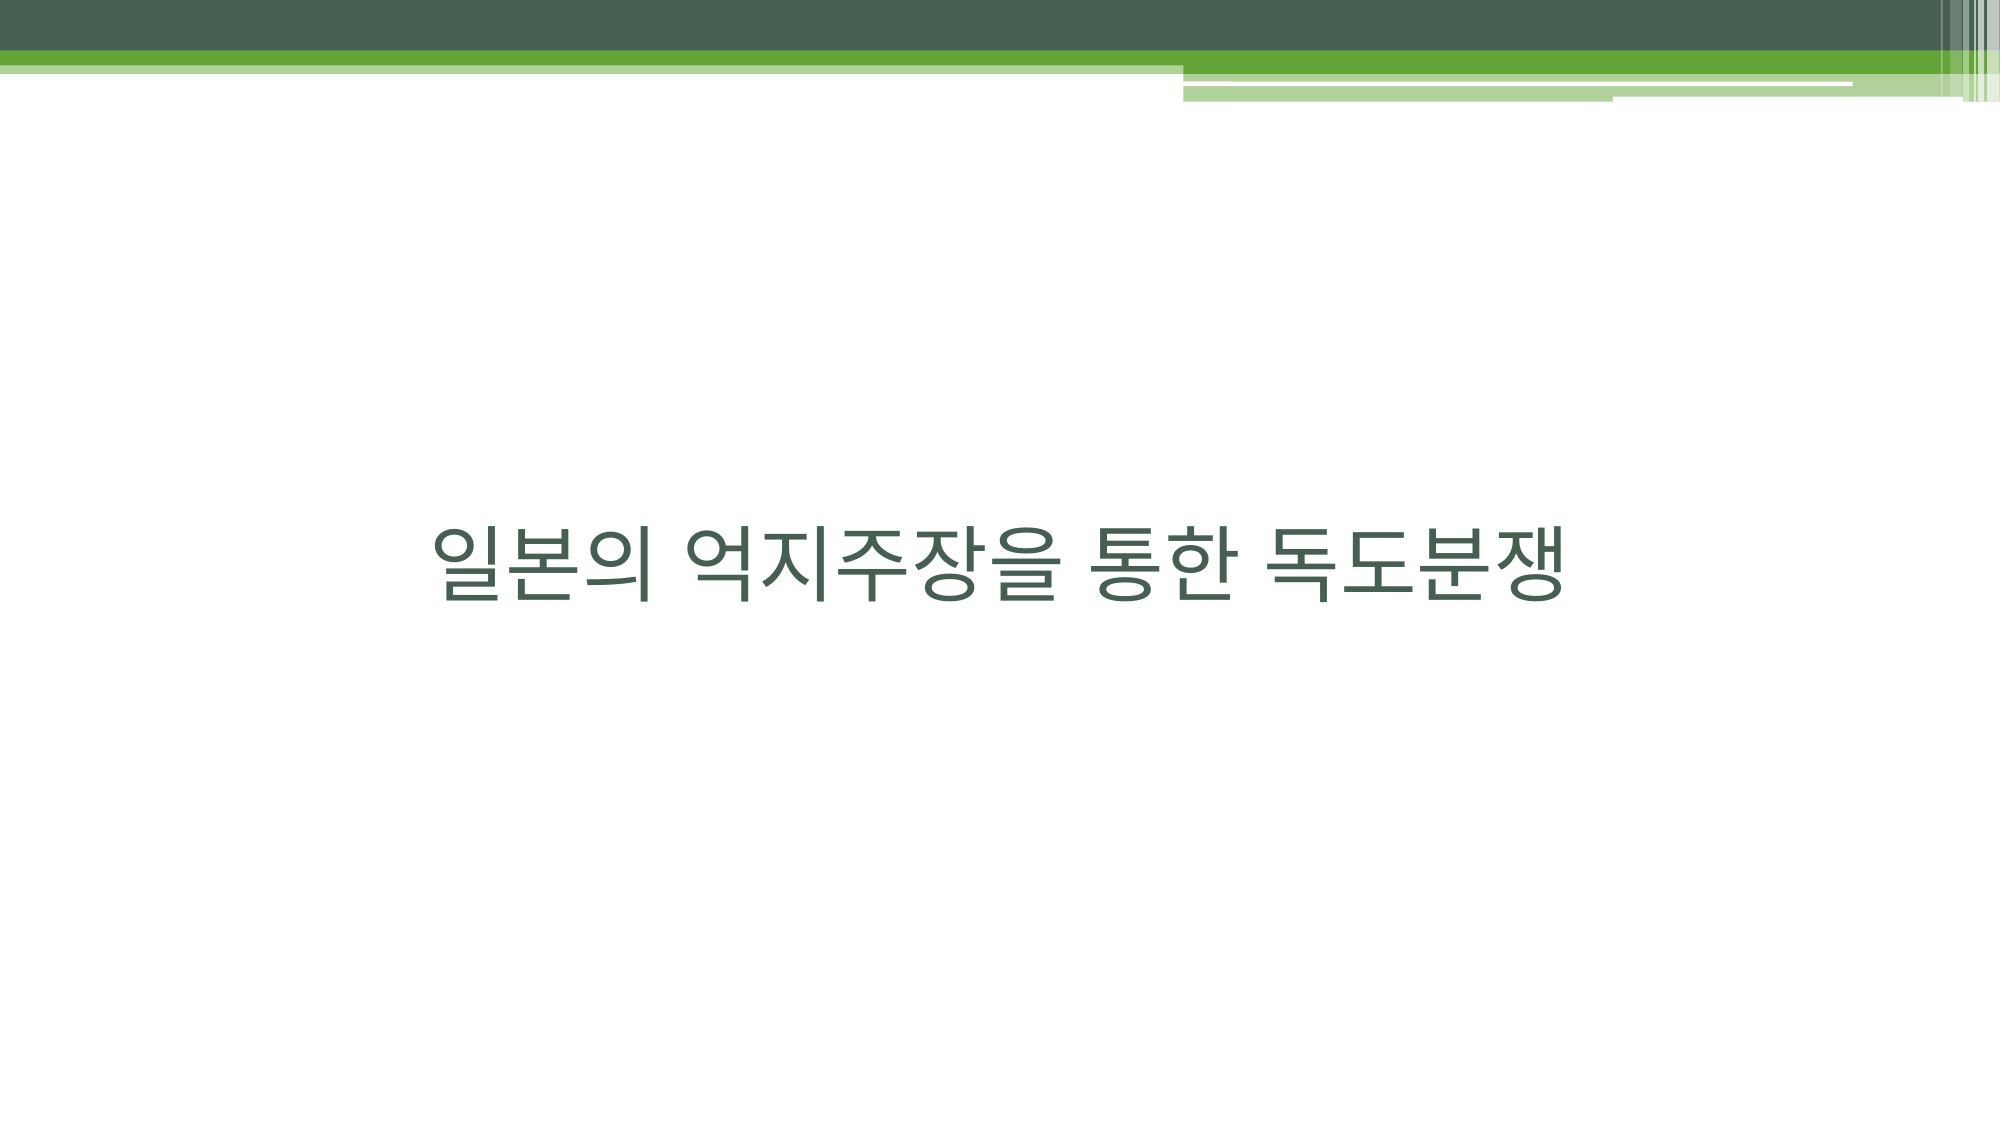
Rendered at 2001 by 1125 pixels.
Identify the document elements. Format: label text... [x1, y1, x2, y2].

title 일본의 억지주장을 통한 독도분쟁 [99, 474, 1900, 650]
